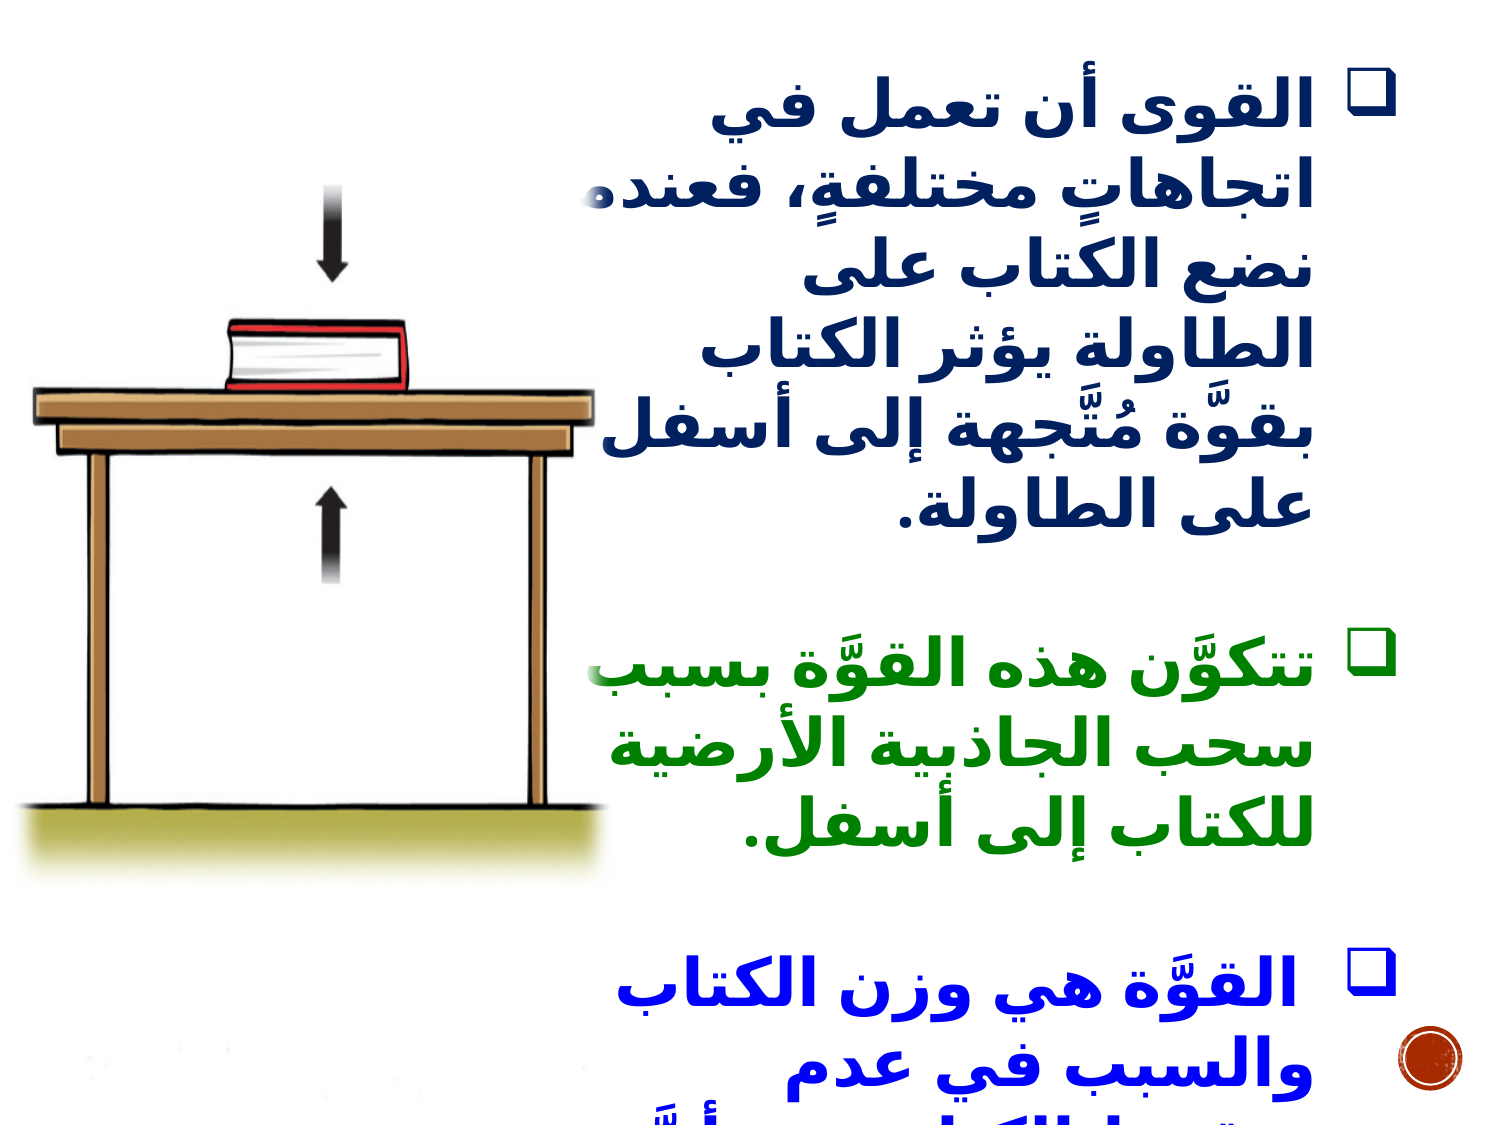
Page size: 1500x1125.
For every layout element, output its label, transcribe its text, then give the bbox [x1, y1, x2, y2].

text_box القوى أن تعمل في اتجاهاتٍ مختلفةٍ، فعندما نضع الكتاب على الطاولة يؤثر الكتاب بقوَّة مُتَّجهة إلى أسفل على الطاولة. تتكوَّن هذه القوَّة بسبب سحب الجاذبية الأرضية للكتاب إلى أسفل. القوَّة هي وزن الكتاب والسبب في عدم سقوط الكتاب، هو أنَّ الطاولة تؤثرعليه بقوة مُتَّجهة إلى أعلى. [612, 53, 1417, 1125]
picture [14, 14, 611, 1125]
